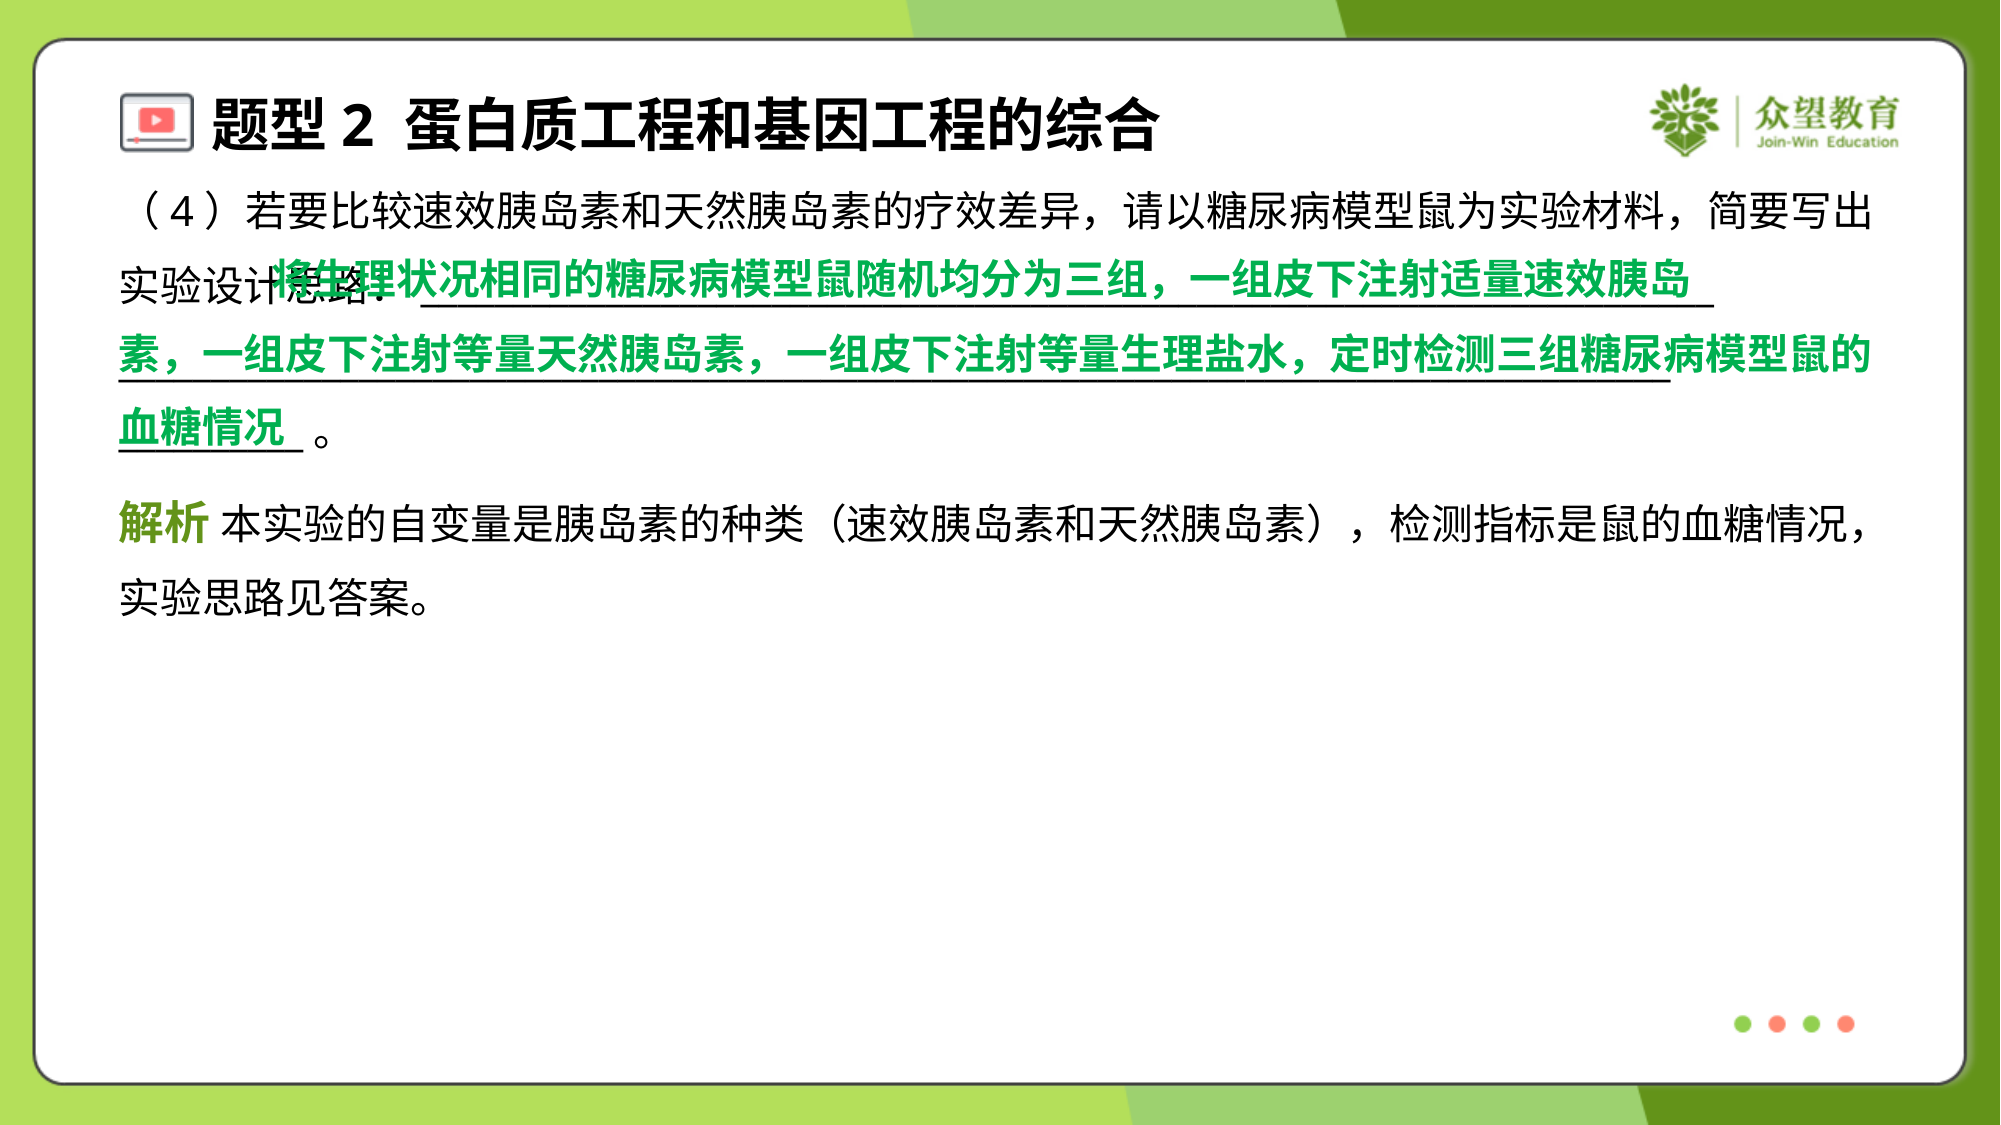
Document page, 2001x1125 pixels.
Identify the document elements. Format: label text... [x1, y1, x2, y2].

text_box 解析 本实验的自变量是胰岛素的种类（速效胰岛素和天然胰岛素），检测指标是鼠的血糖情况， 实验思路见答案。 [118, 465, 1883, 615]
picture [0, 0, 2000, 1125]
text_box 将生理状况相同的糖尿病模型鼠随机均分为三组，一组皮下注射适量速效胰岛 素，一组皮下注射等量天然胰岛素，一组皮下注射等量生理盐水，定时检测三组糖尿病模型鼠的 血糖情况 [118, 228, 1882, 444]
text_box （4）若要比较速效胰岛素和天然胰岛素的疗效差异，请以糖尿病模型鼠为实验材料，简要写出 实验设计思路：______________________________________________________________________ ____________________________________________________________________________________ __________。 [118, 159, 1883, 448]
